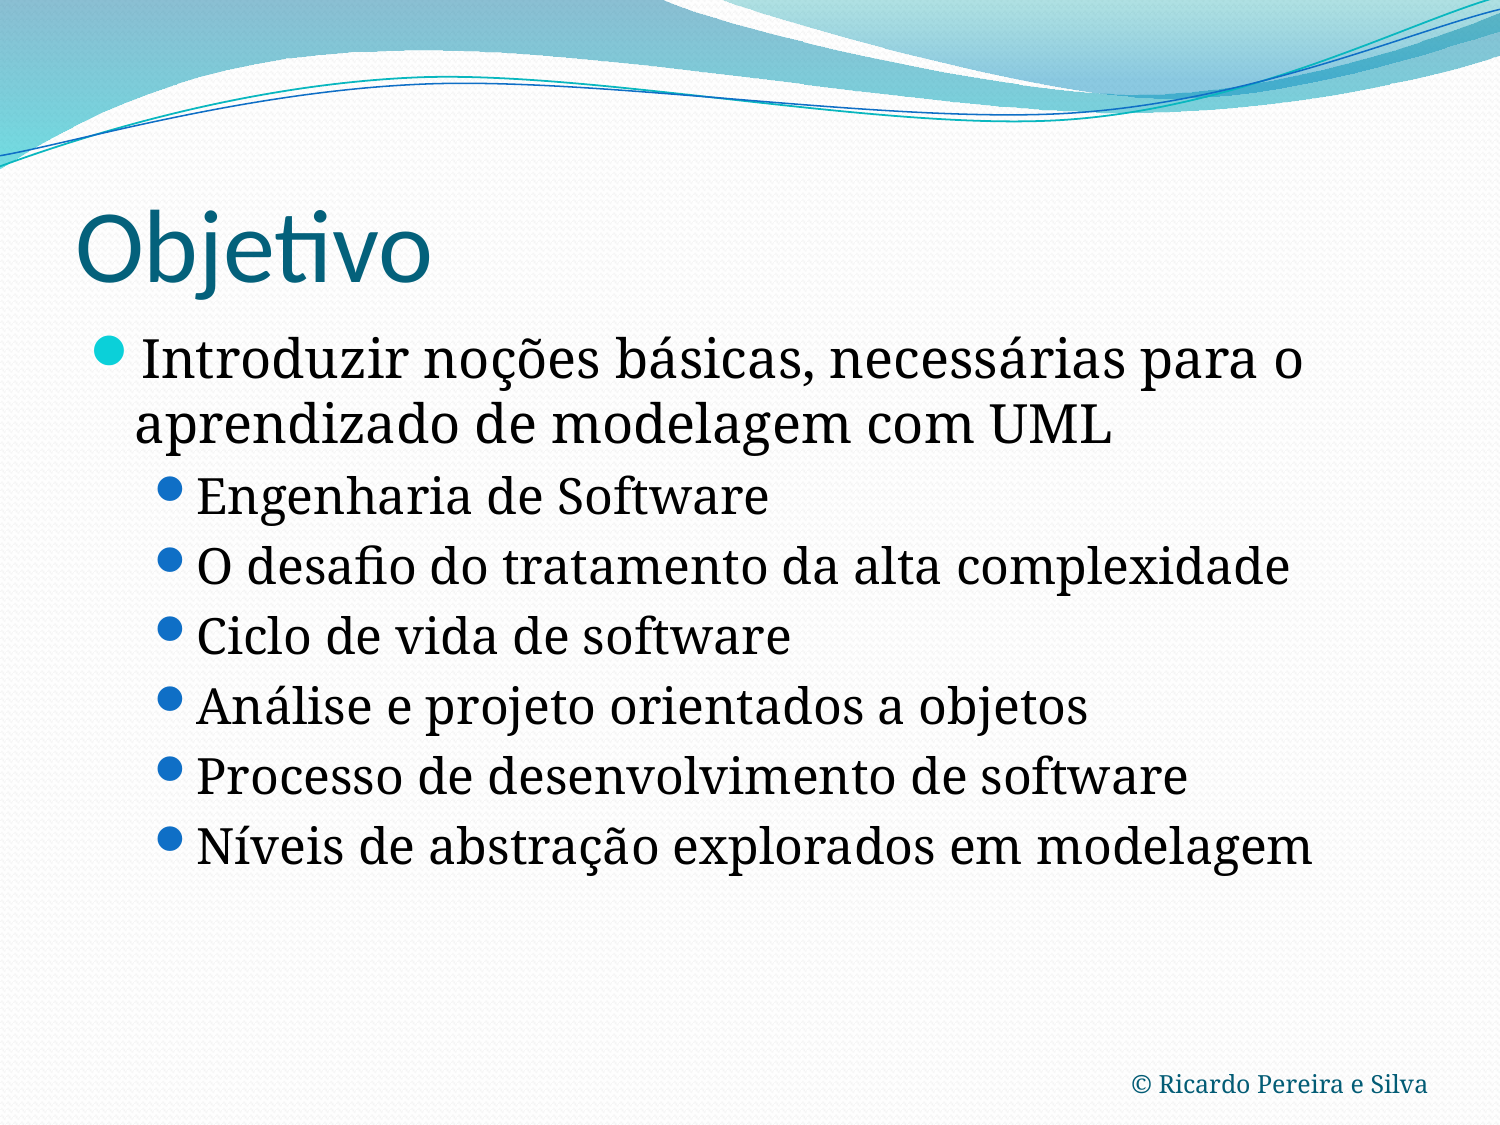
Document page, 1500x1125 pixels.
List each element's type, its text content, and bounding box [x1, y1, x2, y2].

footer © Ricardo Pereira e Silva [1101, 1042, 1429, 1103]
list Introduzir noções básicas, necessárias para o aprendizado de modelagem com UML Engenharia de Software O desafio do tratamento da alta complexidade Ciclo de vida de software Análise e projeto orientados a objetos Processo de desenvolvimento de software Níveis de abstração explorados em modelagem [75, 317, 1425, 1038]
title Objetivo [75, 115, 1425, 303]
